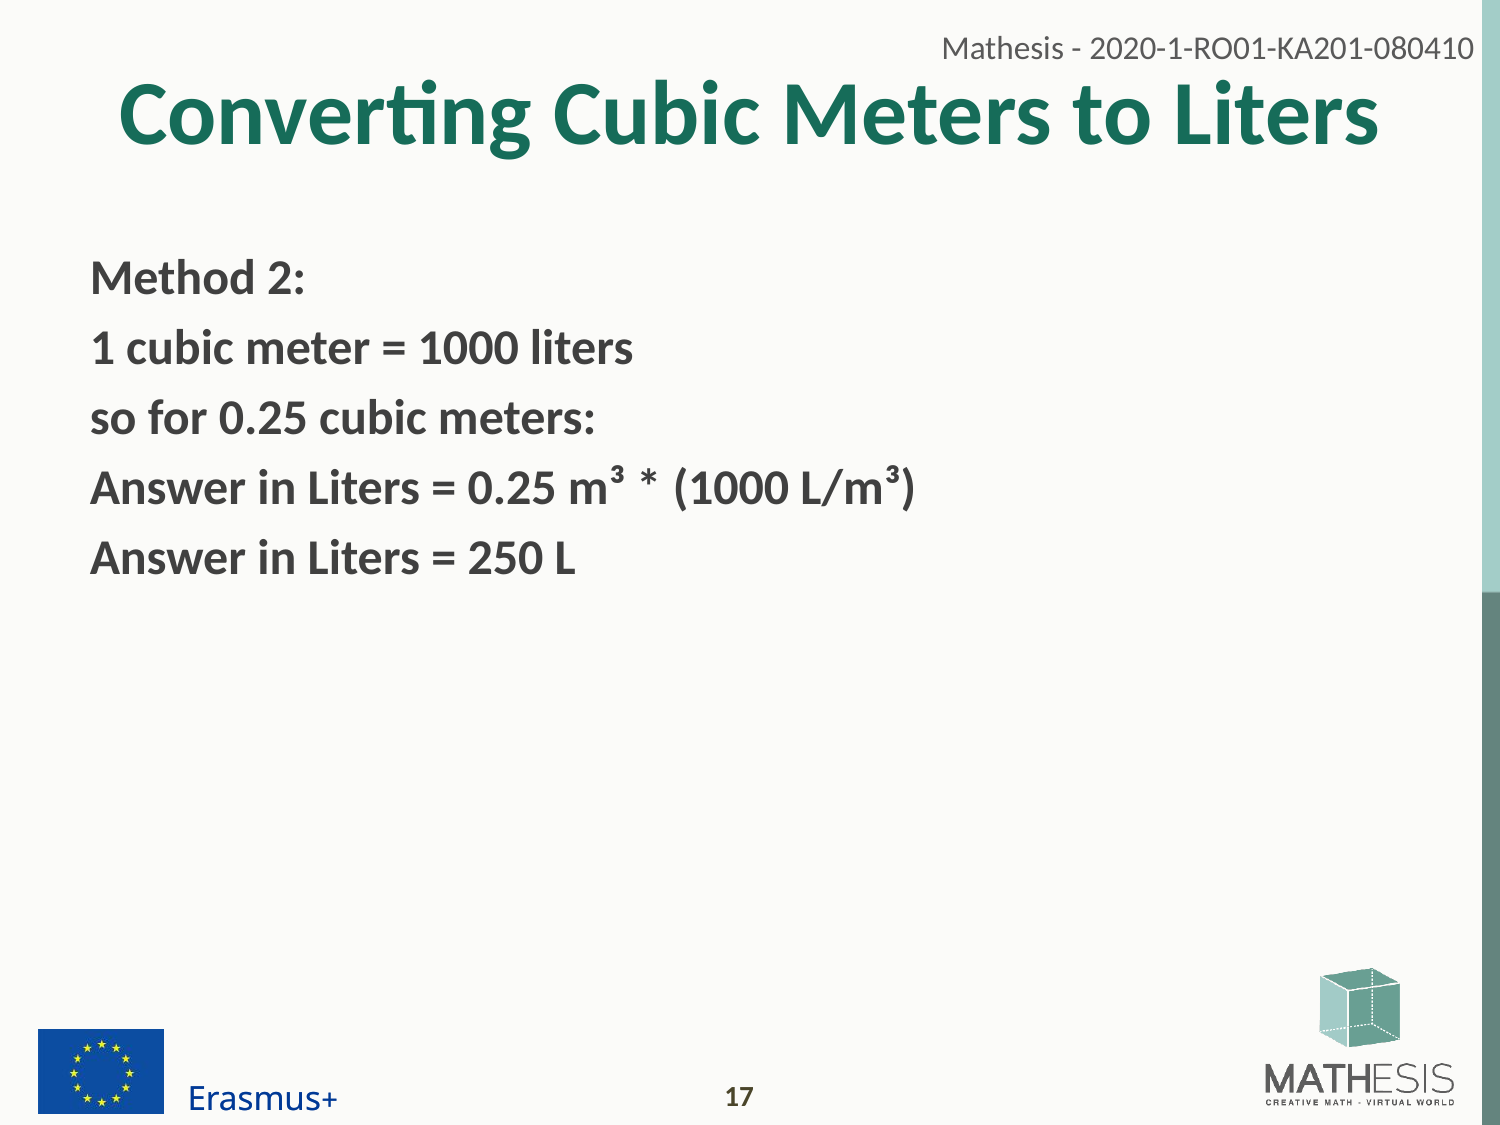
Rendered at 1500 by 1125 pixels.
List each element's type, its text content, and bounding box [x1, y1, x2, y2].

title Converting Cubic Meters to Liters [75, 45, 1425, 233]
picture [38, 1029, 164, 1114]
list Method 2: 1 cubic meter = 1000 liters so for 0.25 cubic meters: Answer in Liters = 0.25 m³ * (1000 L/m³) Answer in Liters = 250 L [75, 237, 1425, 980]
